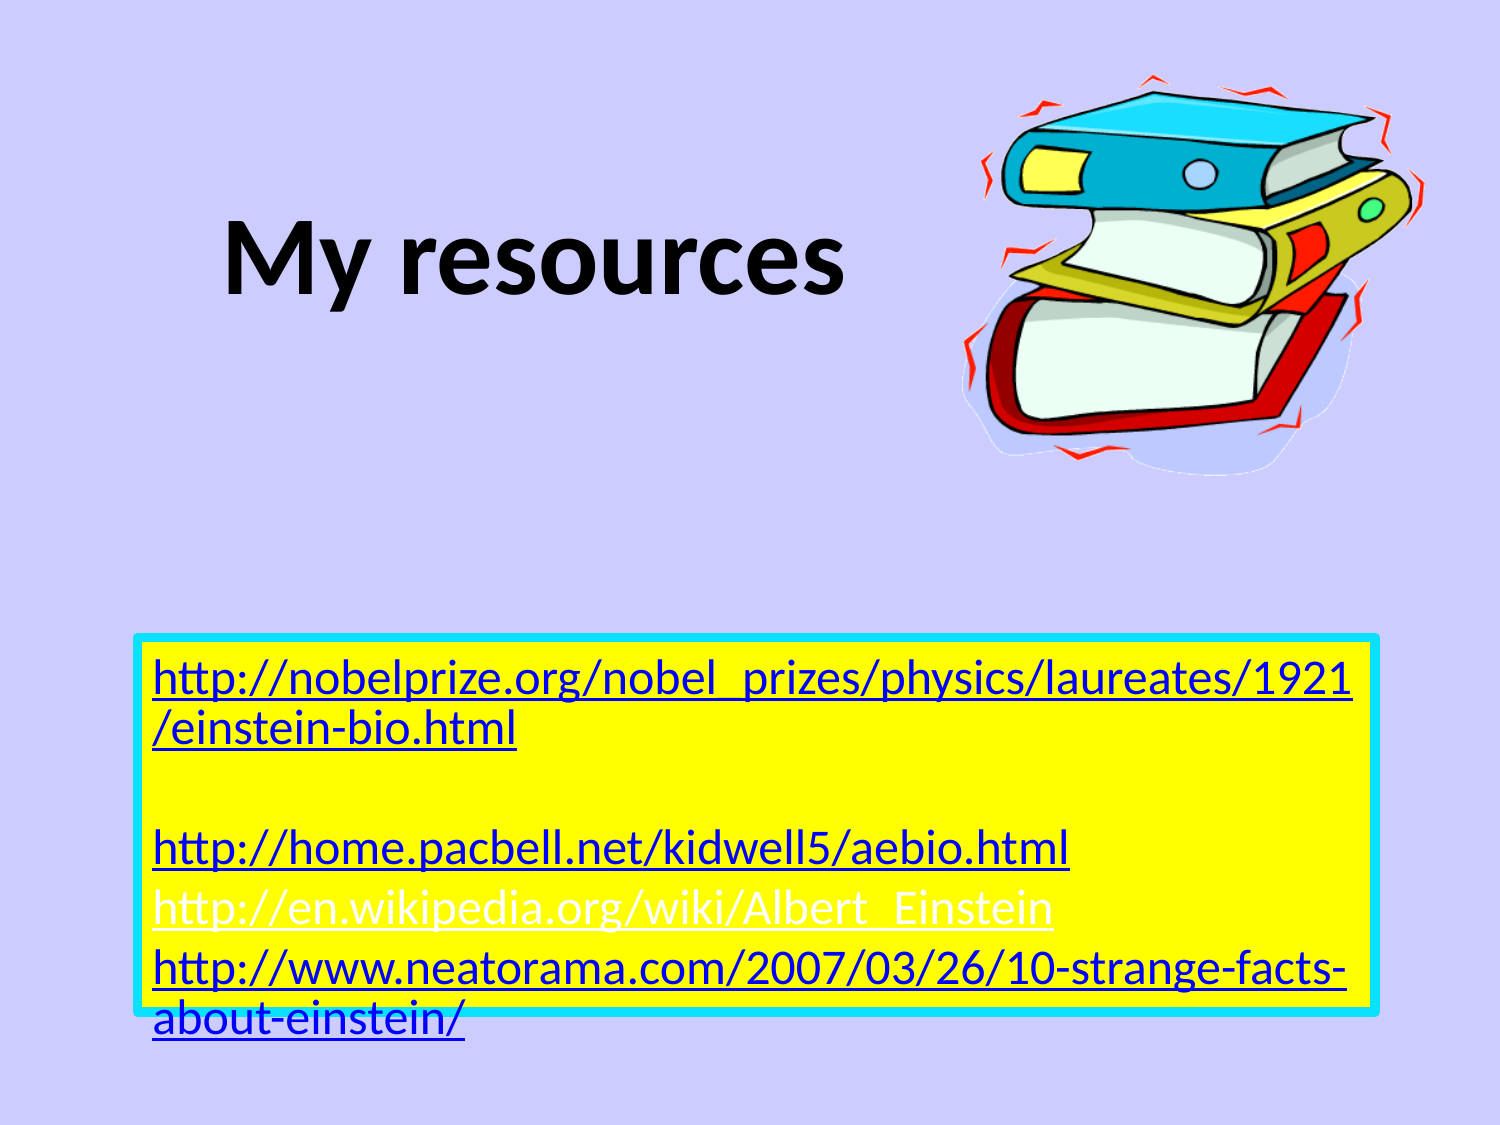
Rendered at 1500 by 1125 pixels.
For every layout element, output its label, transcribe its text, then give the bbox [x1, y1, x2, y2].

picture [962, 74, 1426, 476]
text_box My resources [187, 174, 881, 460]
text_box http://nobelprize.org/nobel_prizes/physics/laureates/1921/einstein-bio.html http://home.pacbell.net/kidwell5/aebio.html http://en.wikipedia.org/wiki/Albert_Einstein http://www.neatorama.com/2007/03/26/10-strange-facts-about-einstein/ [137, 637, 1375, 1013]
